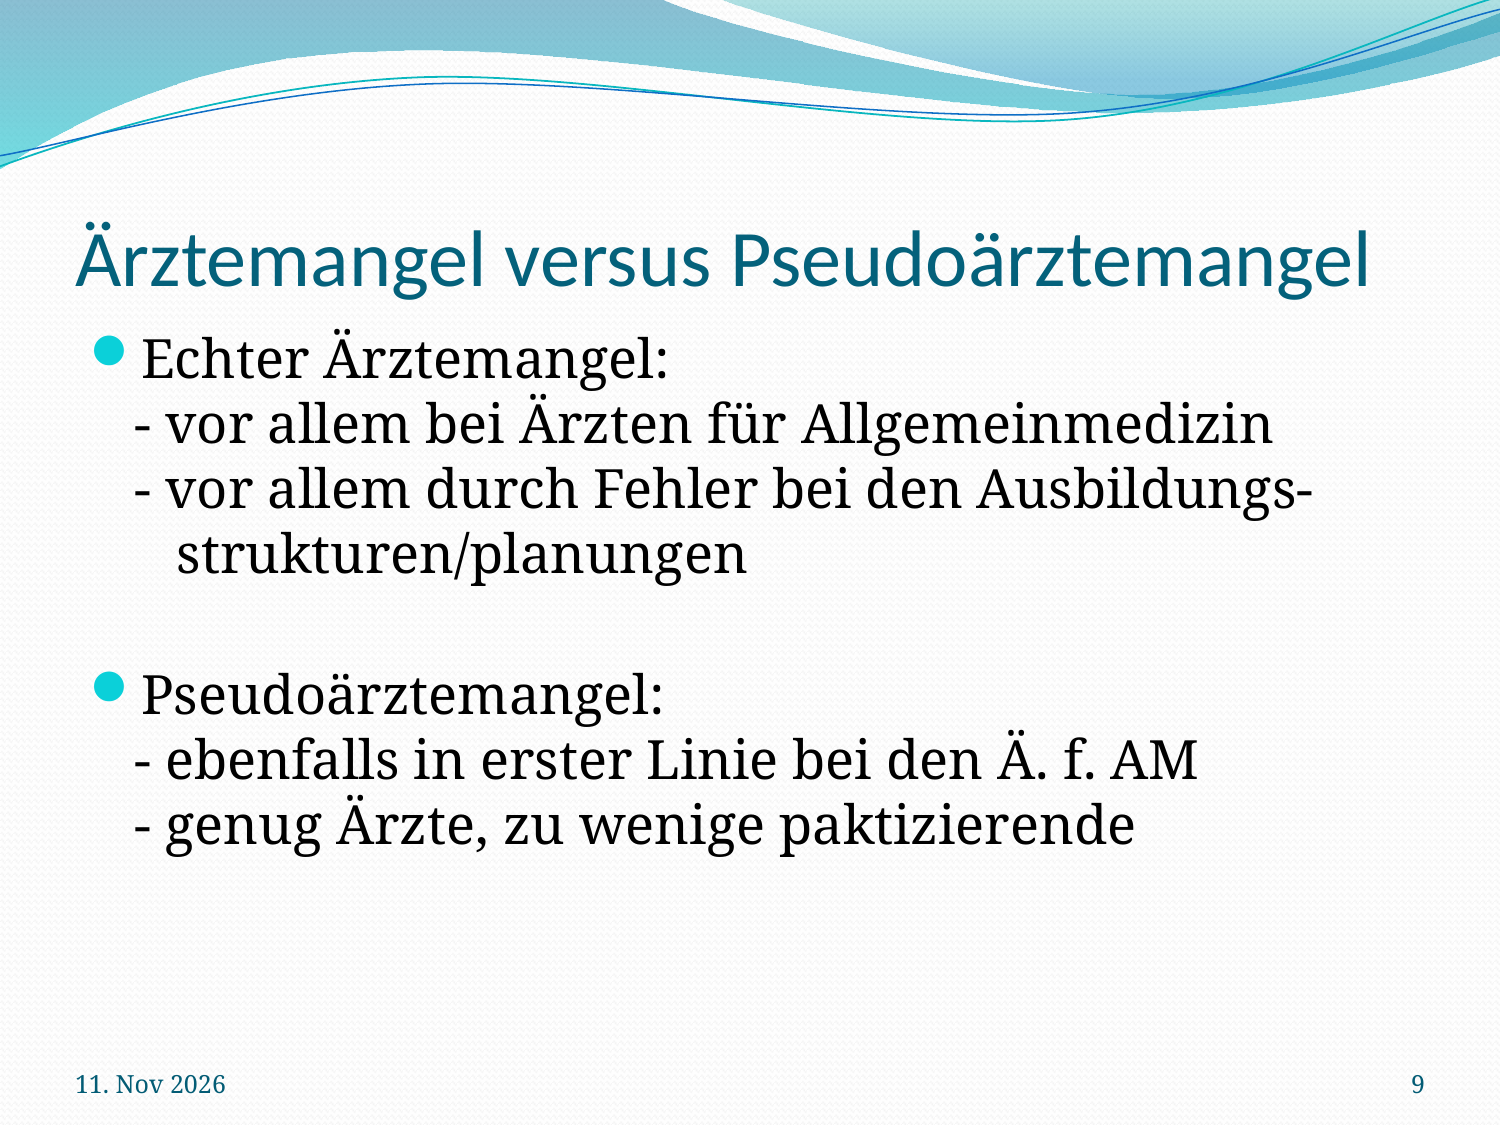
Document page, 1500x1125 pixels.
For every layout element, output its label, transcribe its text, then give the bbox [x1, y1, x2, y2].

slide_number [75, 1042, 425, 1103]
title Ärztemangel versus Pseudoärztemangel [75, 115, 1425, 303]
slide_number 9 [1299, 1042, 1425, 1103]
list Echter Ärztemangel: - vor allem bei Ärzten für Allgemeinmedizin - vor allem durch Fehler bei den Ausbildungs- strukturen/planungen Pseudoärztemangel: - ebenfalls in erster Linie bei den Ä. f. AM - genug Ärzte, zu wenige paktizierende [75, 317, 1425, 1038]
